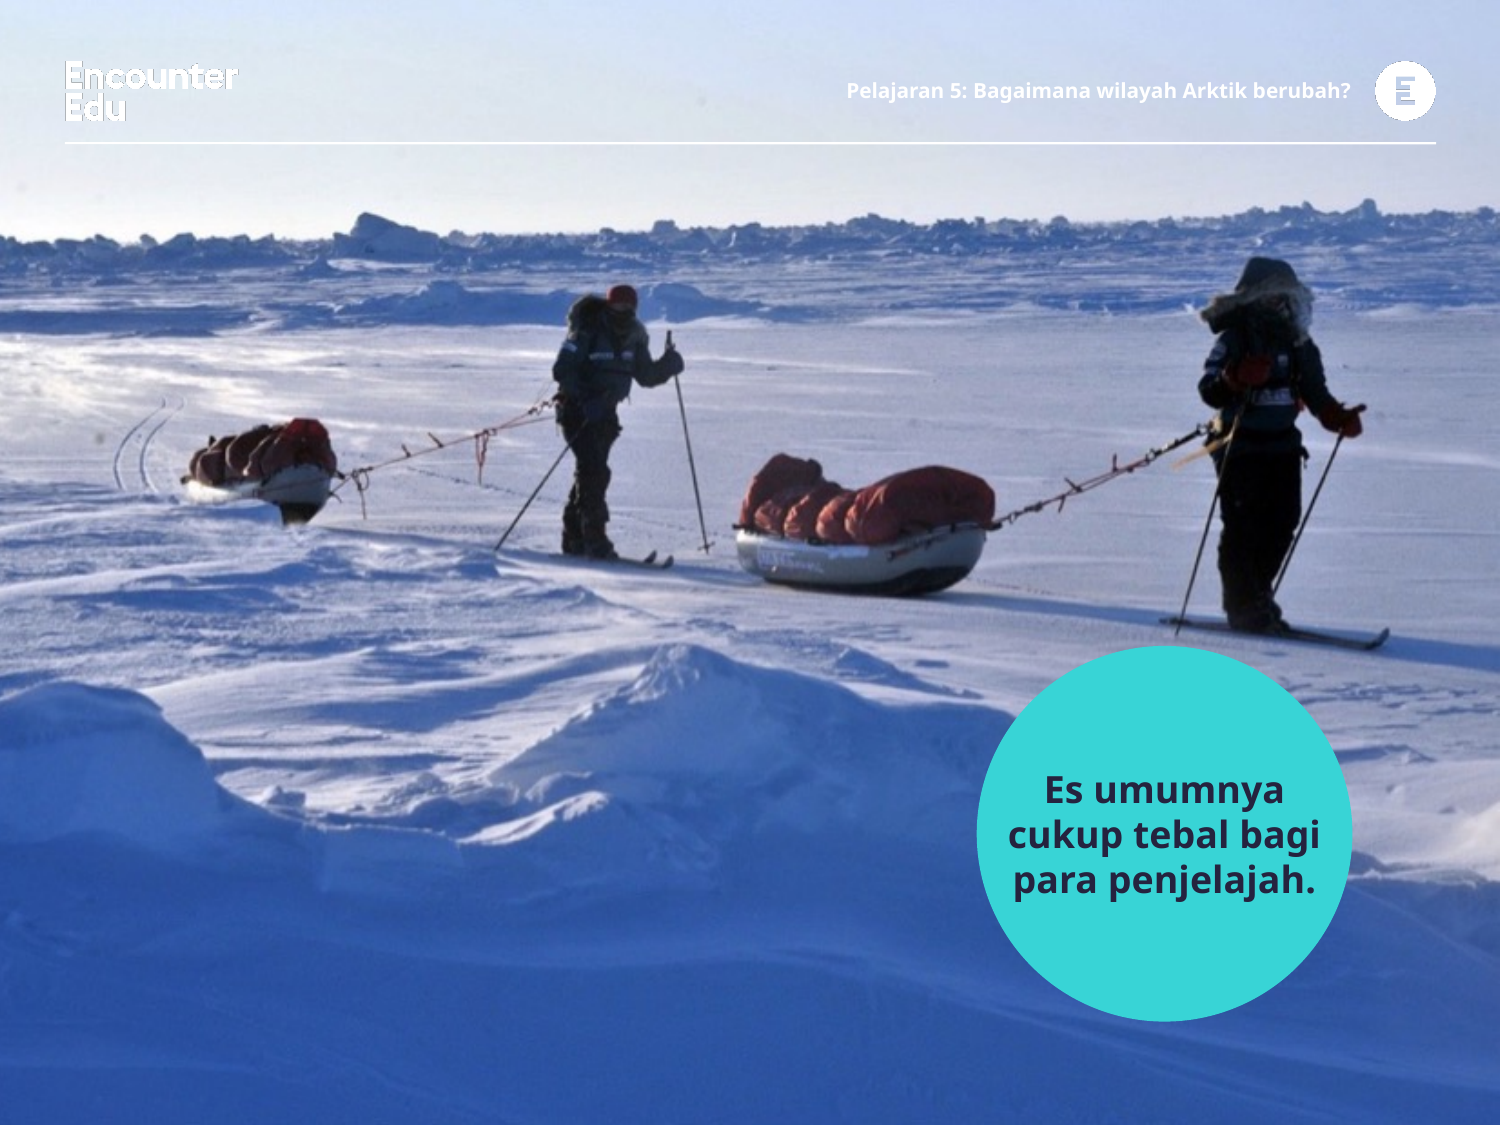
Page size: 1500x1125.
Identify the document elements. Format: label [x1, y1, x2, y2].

text_box [976, 645, 1353, 1022]
picture [0, 0, 1500, 1125]
